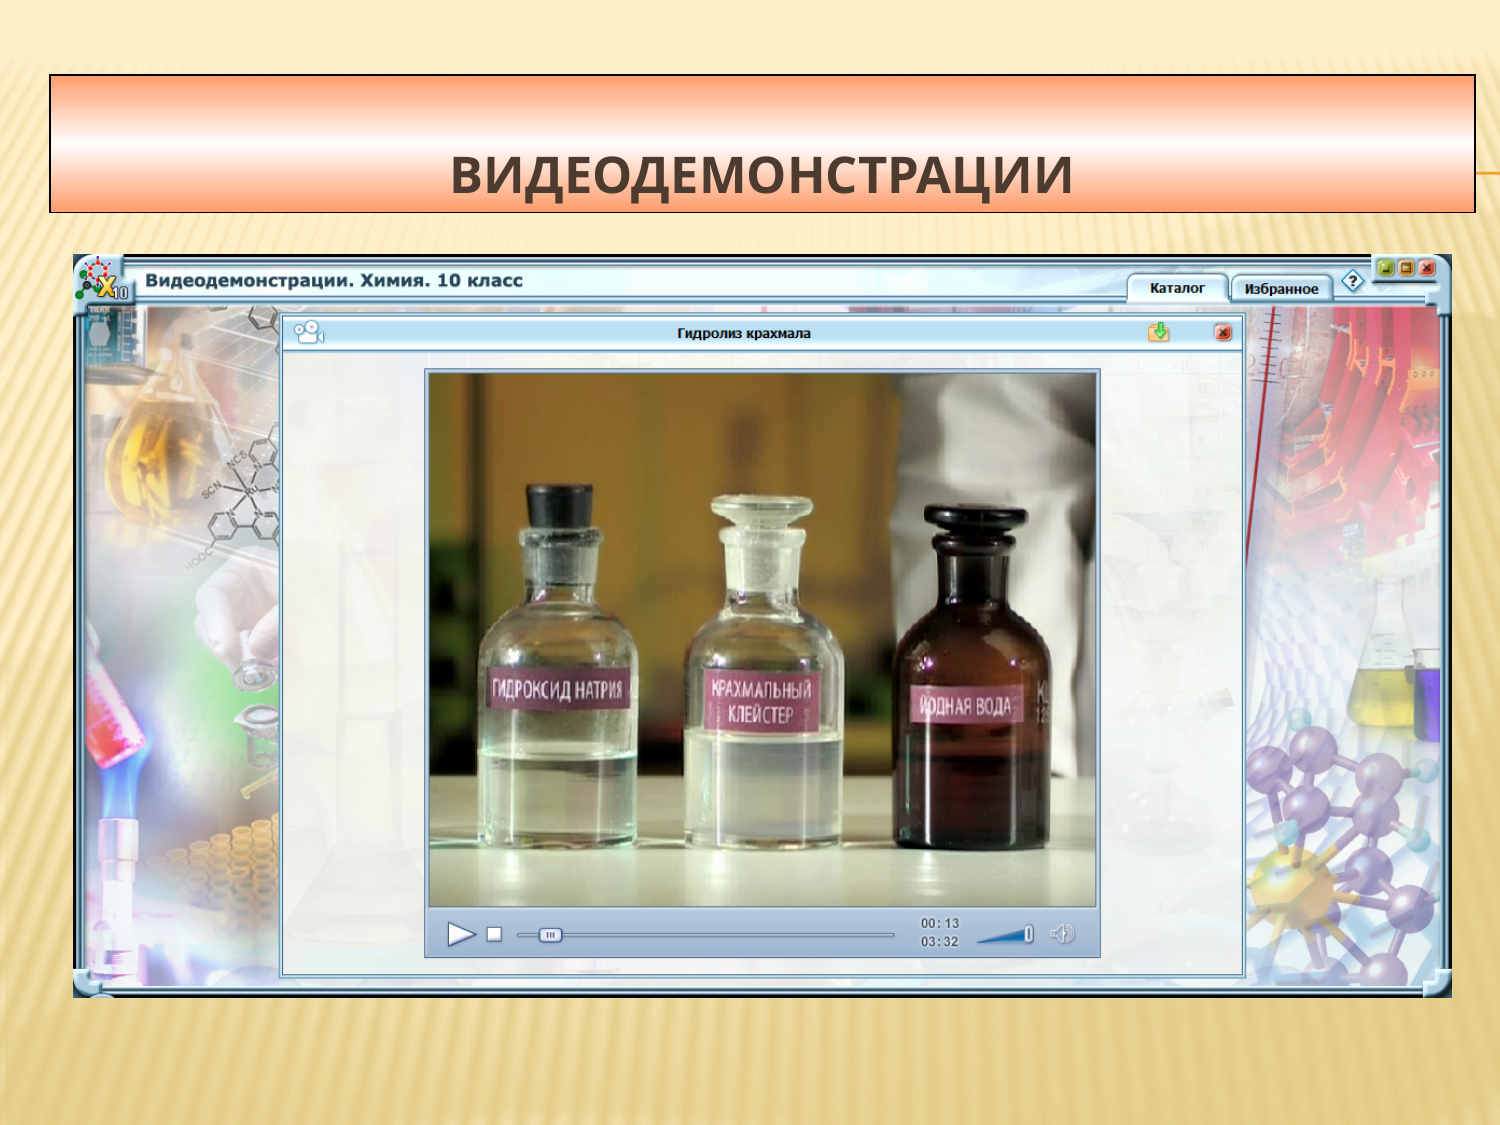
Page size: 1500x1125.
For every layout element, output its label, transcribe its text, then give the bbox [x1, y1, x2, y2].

title ВИДЕОДЕМОНСТРАЦИИ [50, 75, 1475, 213]
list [73, 254, 1452, 998]
